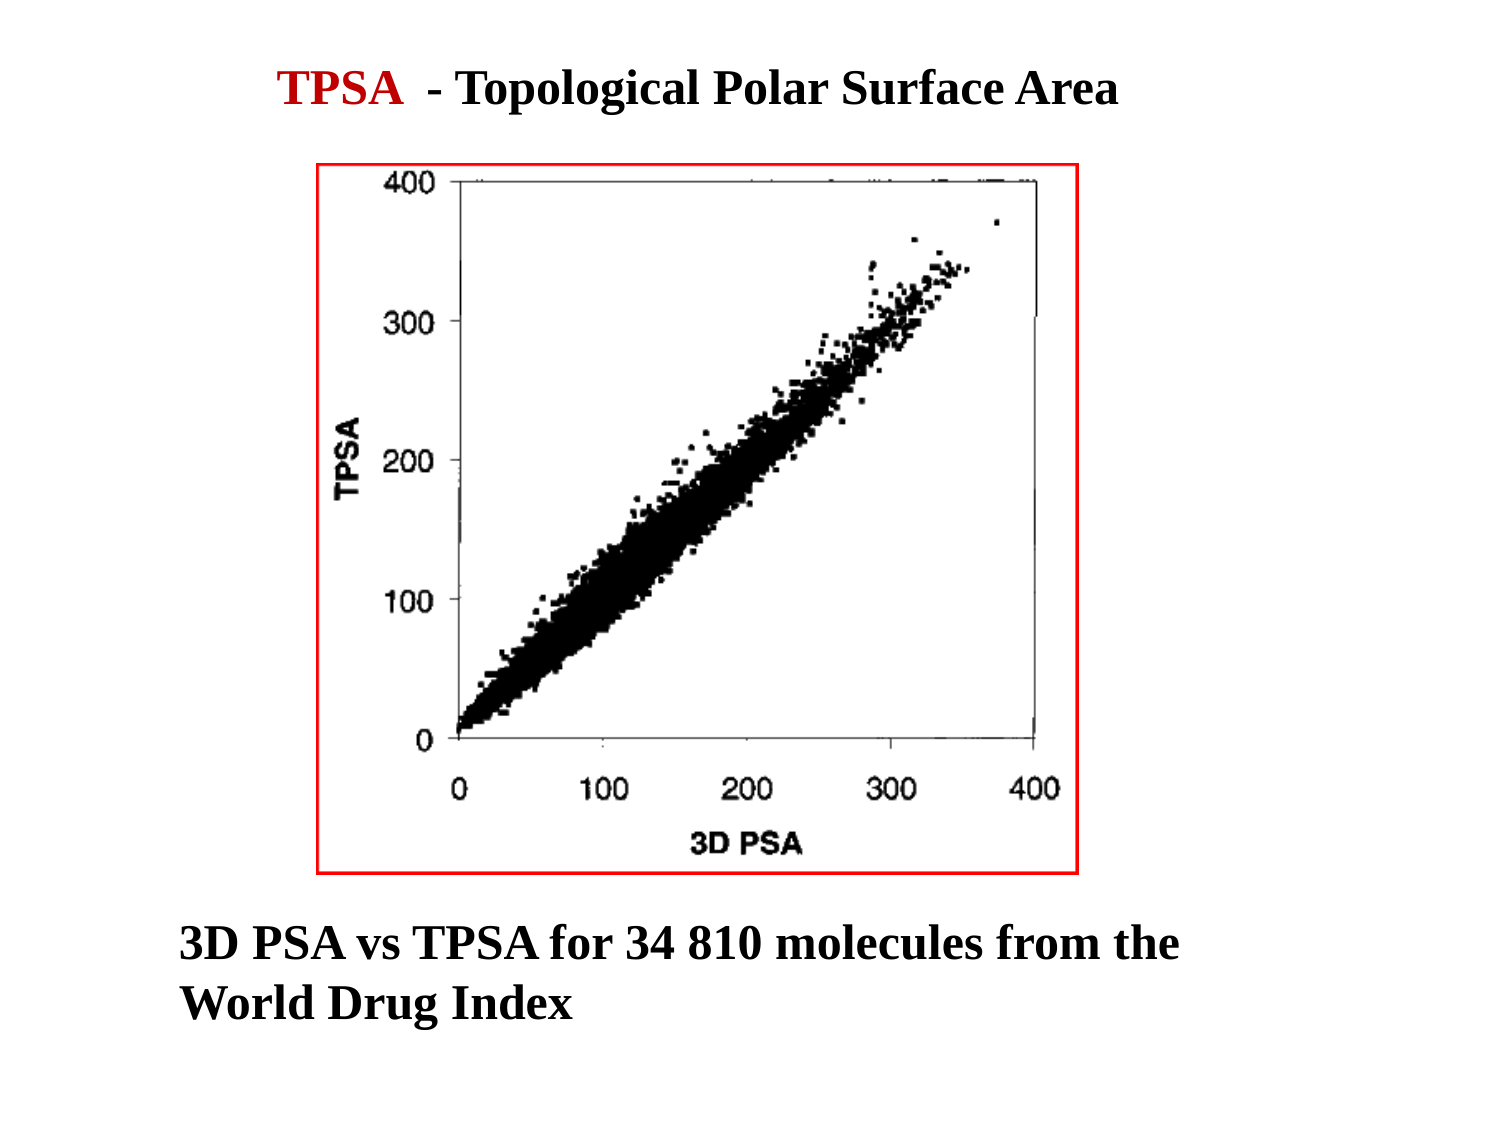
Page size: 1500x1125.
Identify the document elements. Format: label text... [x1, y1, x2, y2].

picture [316, 163, 1079, 875]
text_box TPSA - Topological Polar Surface Area [261, 46, 1135, 122]
text_box 3D PSA vs TPSA for 34 810 molecules from the World Drug Index [164, 902, 1219, 1038]
